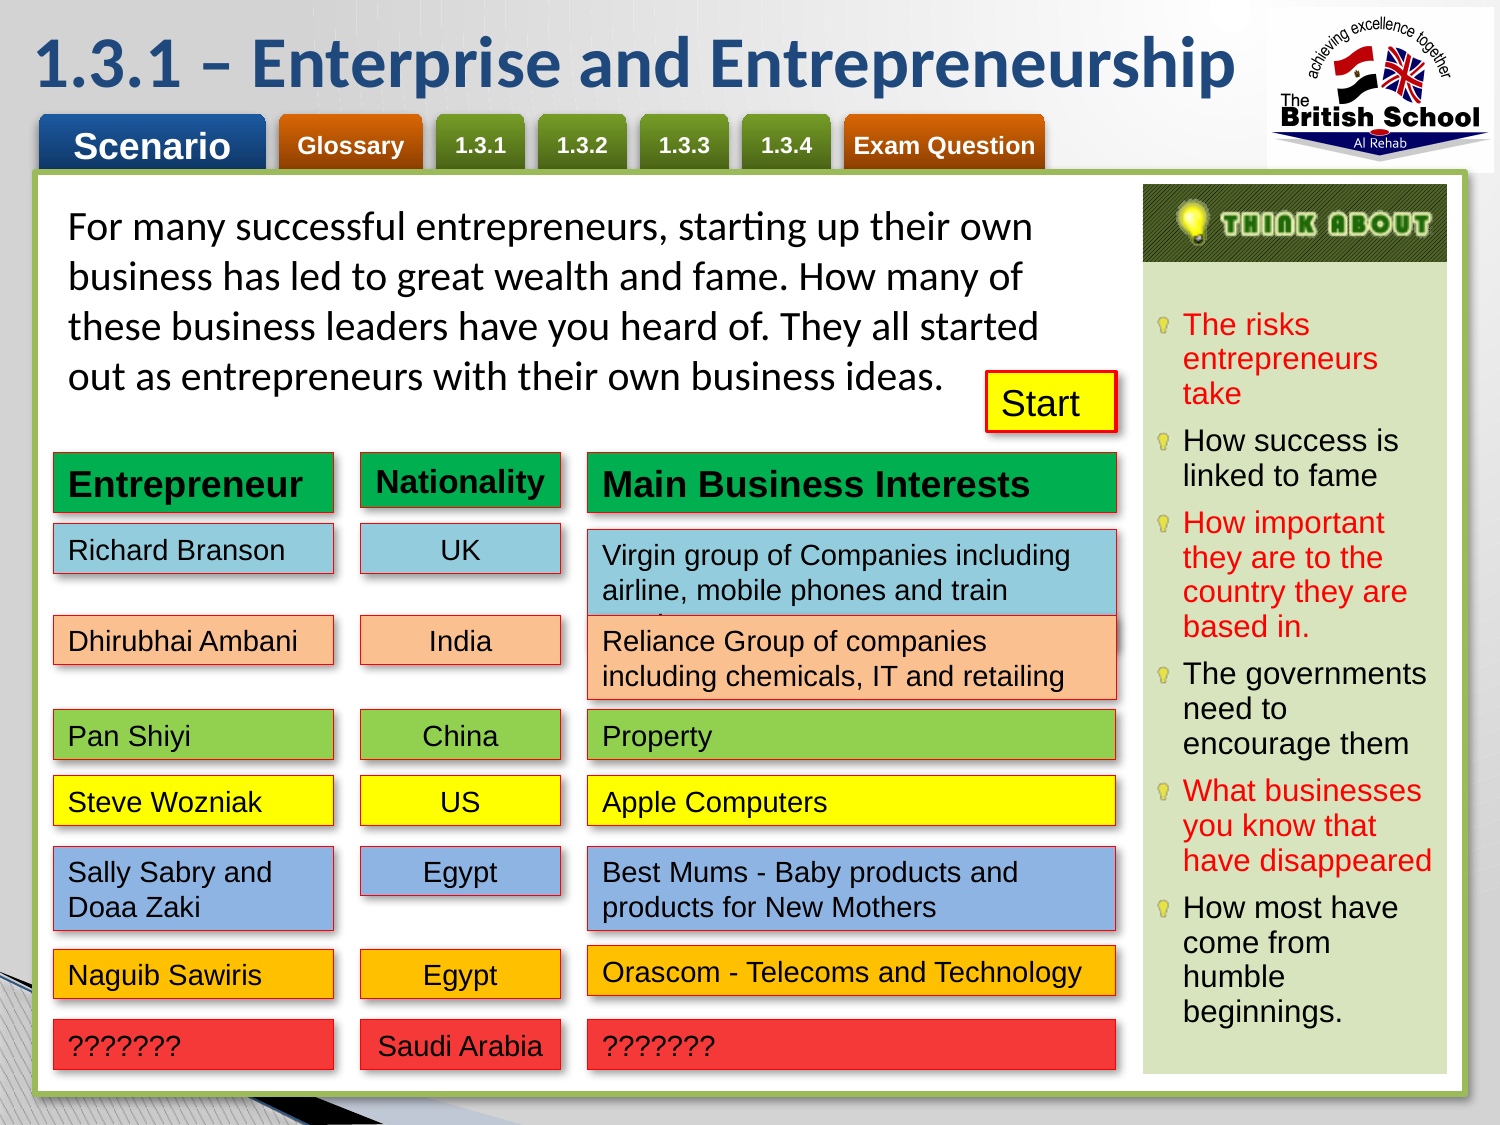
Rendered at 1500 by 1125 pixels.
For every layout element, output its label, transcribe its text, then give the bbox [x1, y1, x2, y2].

picture [1153, 779, 1173, 802]
text_box Nationality [360, 452, 561, 508]
text_box ??????? [53, 1019, 334, 1070]
text_box Egypt [360, 846, 561, 896]
text_box ??????? [587, 1019, 1116, 1070]
text_box Saudi Arabia [360, 1019, 561, 1070]
text_box For many successful entrepreneurs, starting up their own business has led to great wealth and fame. How many of these business leaders have you heard of. They all started out as entrepreneurs with their own business ideas. [53, 191, 1117, 407]
text_box Richard Branson [53, 523, 334, 574]
text_box Property [587, 709, 1116, 760]
title 1.3.1 – Enterprise and Entrepreneurship [17, 7, 1282, 110]
picture [1174, 195, 1436, 252]
text_box Naguib Sawiris [53, 949, 334, 999]
table_header [1143, 184, 1447, 262]
picture [1153, 313, 1173, 335]
text_box Orascom - Telecoms and Technology [587, 945, 1116, 996]
picture [1153, 511, 1173, 534]
picture [1267, 7, 1495, 173]
text_box US [360, 775, 561, 826]
picture [1153, 663, 1173, 685]
text_box Best Mums - Baby products and products for New Mothers [587, 846, 1116, 931]
text_box Pan Shiyi [53, 709, 334, 760]
text_box Start [986, 371, 1117, 432]
text_box Entrepreneur [53, 452, 334, 513]
text_box Virgin group of Companies including airline, mobile phones and train services [587, 529, 1117, 615]
text_box Egypt [360, 949, 561, 999]
text_box India [360, 615, 561, 665]
text_box Dhirubhai Ambani [53, 615, 334, 665]
text_box Steve Wozniak [53, 775, 334, 826]
table_cell The risks entrepreneurs take How success is linked to fame How important they are to the country they are based in. The governments need to encourage them What businesses you know that have disappeared How most have come from humble beginnings. [1143, 262, 1447, 1074]
picture [281, 1114, 303, 1125]
text_box Sally Sabry and Doaa Zaki [53, 846, 334, 931]
text_box Apple Computers [587, 775, 1116, 826]
text_box China [360, 709, 561, 760]
picture [1153, 429, 1173, 452]
picture [1153, 896, 1173, 919]
text_box UK [360, 523, 561, 574]
text_box Main Business Interests [587, 452, 1117, 513]
text_box Reliance Group of companies including chemicals, IT and retailing [587, 615, 1117, 700]
